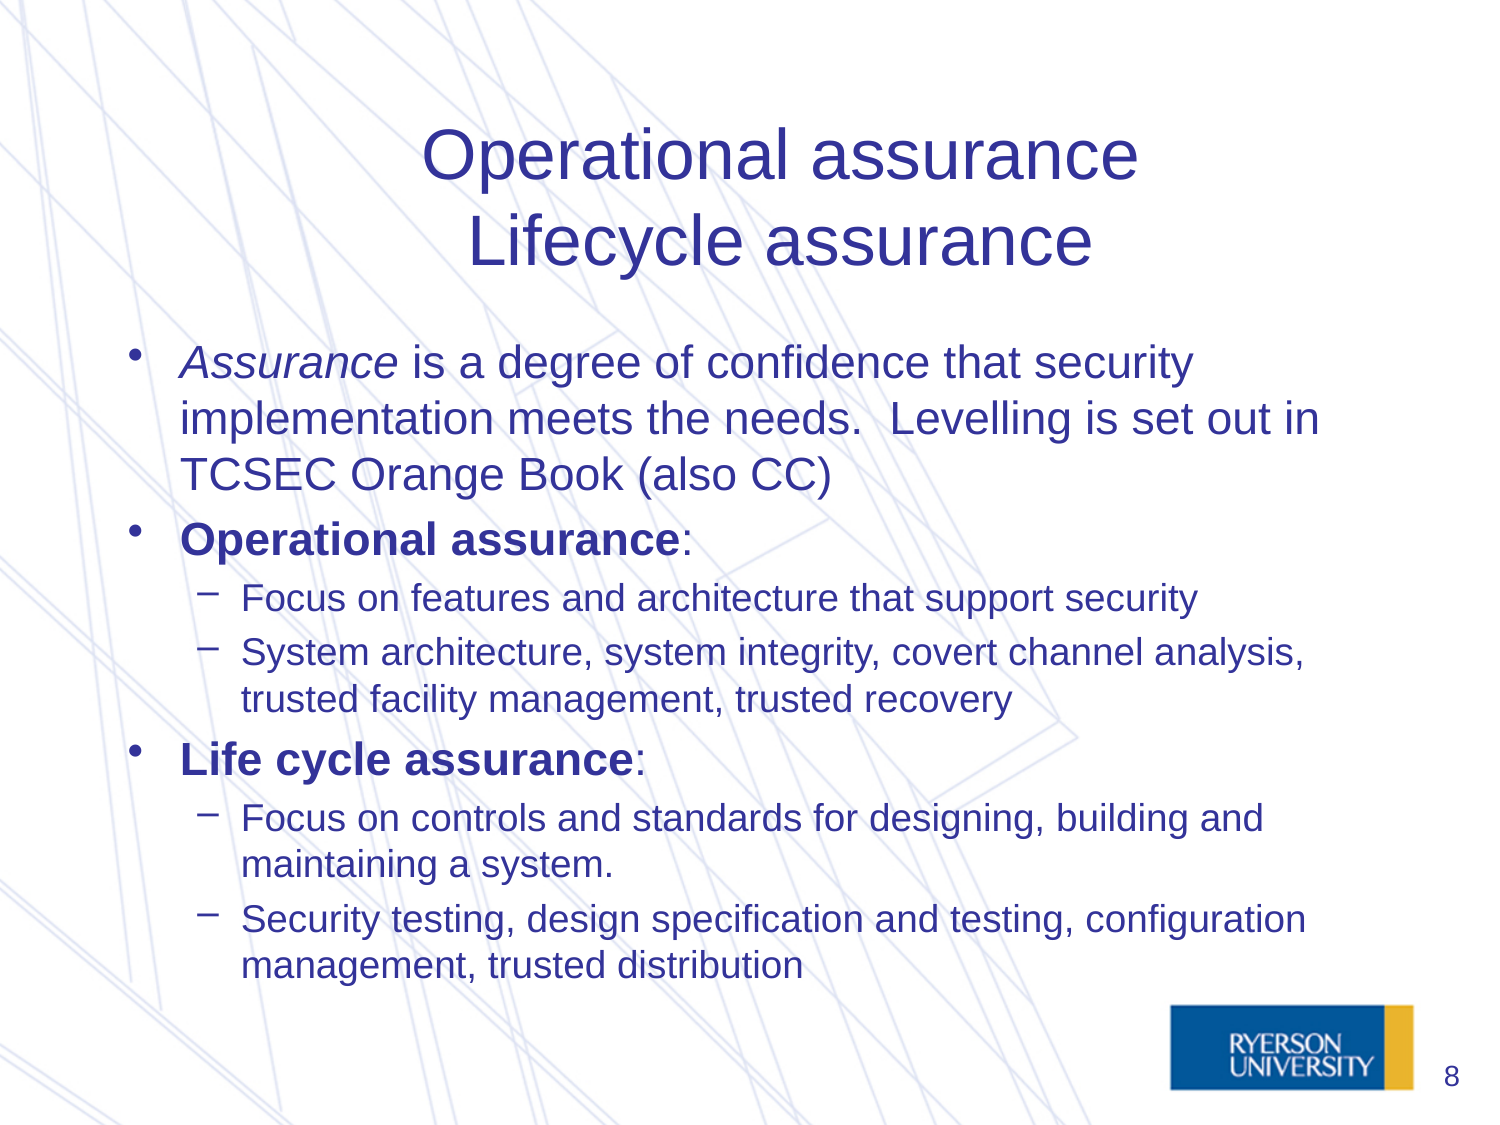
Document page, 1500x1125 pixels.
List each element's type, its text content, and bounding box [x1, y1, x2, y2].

list Assurance is a degree of confidence that security implementation meets the needs. Levelling is set out in TCSEC Orange Book (also CC) Operational assurance: Focus on features and architecture that support security System architecture, system integrity, covert channel analysis, trusted facility management, trusted recovery Life cycle assurance: Focus on controls and standards for designing, building and maintaining a system. Security testing, design specification and testing, configuration management, trusted distribution [112, 324, 1451, 1001]
picture [0, 0, 1500, 1125]
slide_number 8 [1399, 1049, 1476, 1113]
title Operational assurance Lifecycle assurance [112, 99, 1451, 288]
